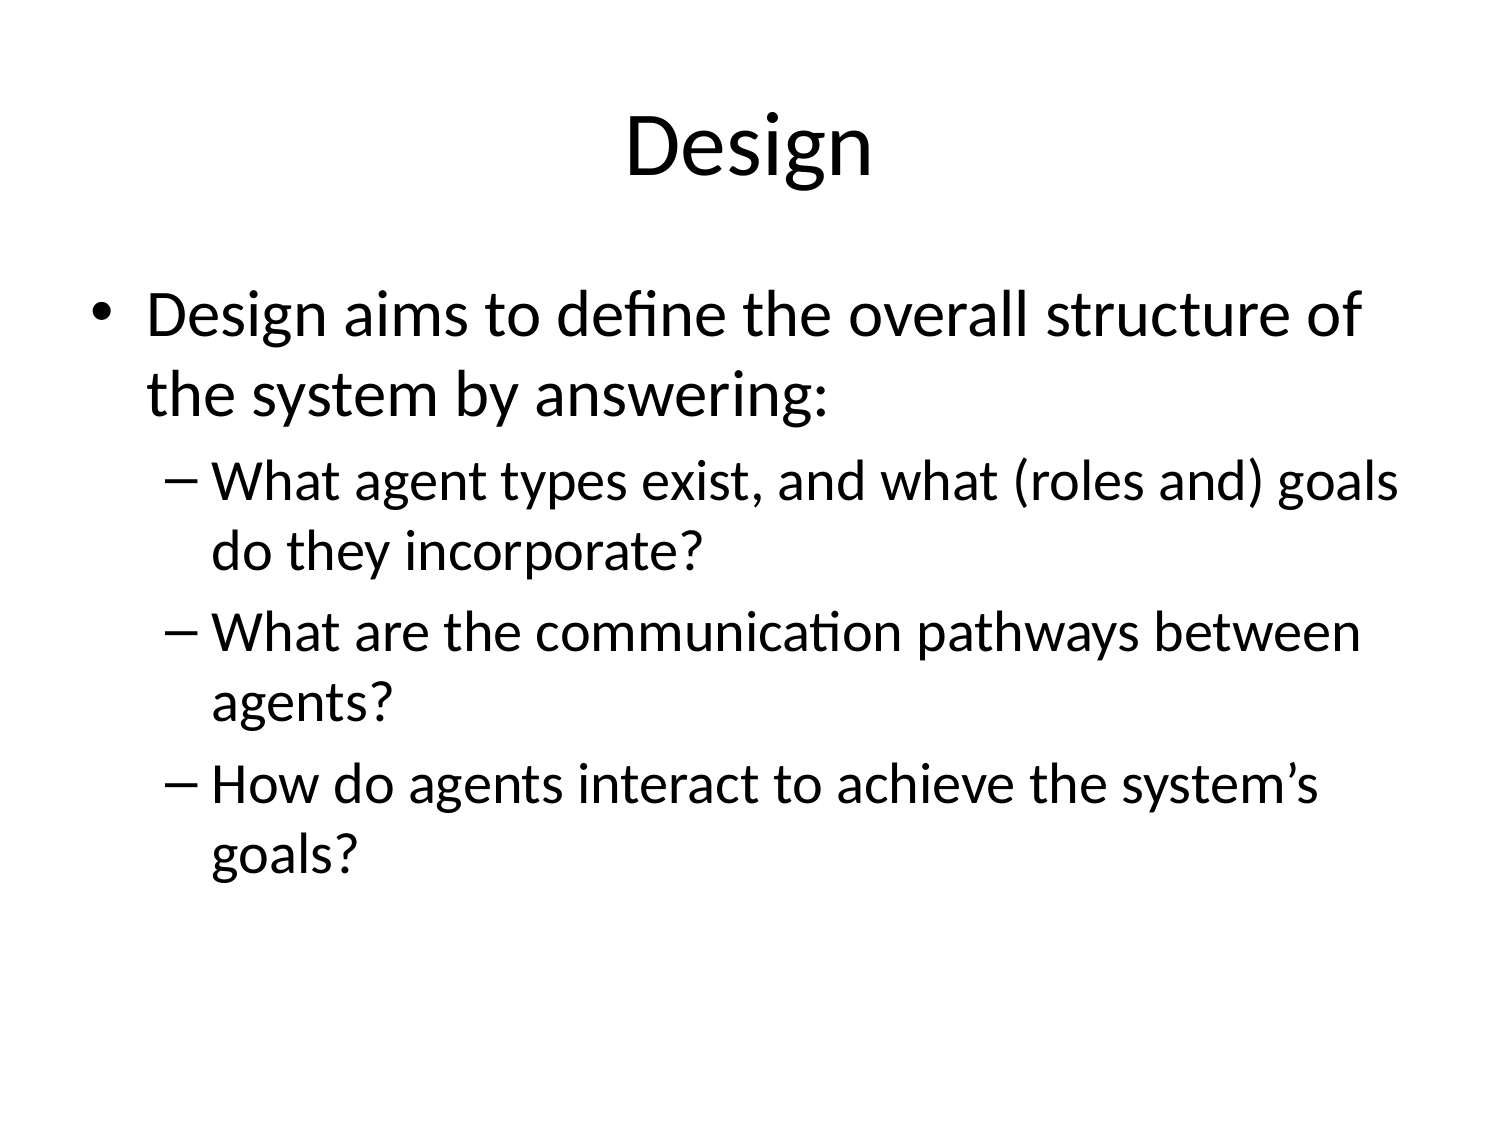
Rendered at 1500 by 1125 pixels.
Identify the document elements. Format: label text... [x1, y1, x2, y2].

list Design aims to define the overall structure of the system by answering: What agent types exist, and what (roles and) goals do they incorporate? What are the communication pathways between agents? How do agents interact to achieve the system’s goals? [75, 262, 1425, 1005]
title Design [75, 45, 1425, 233]
